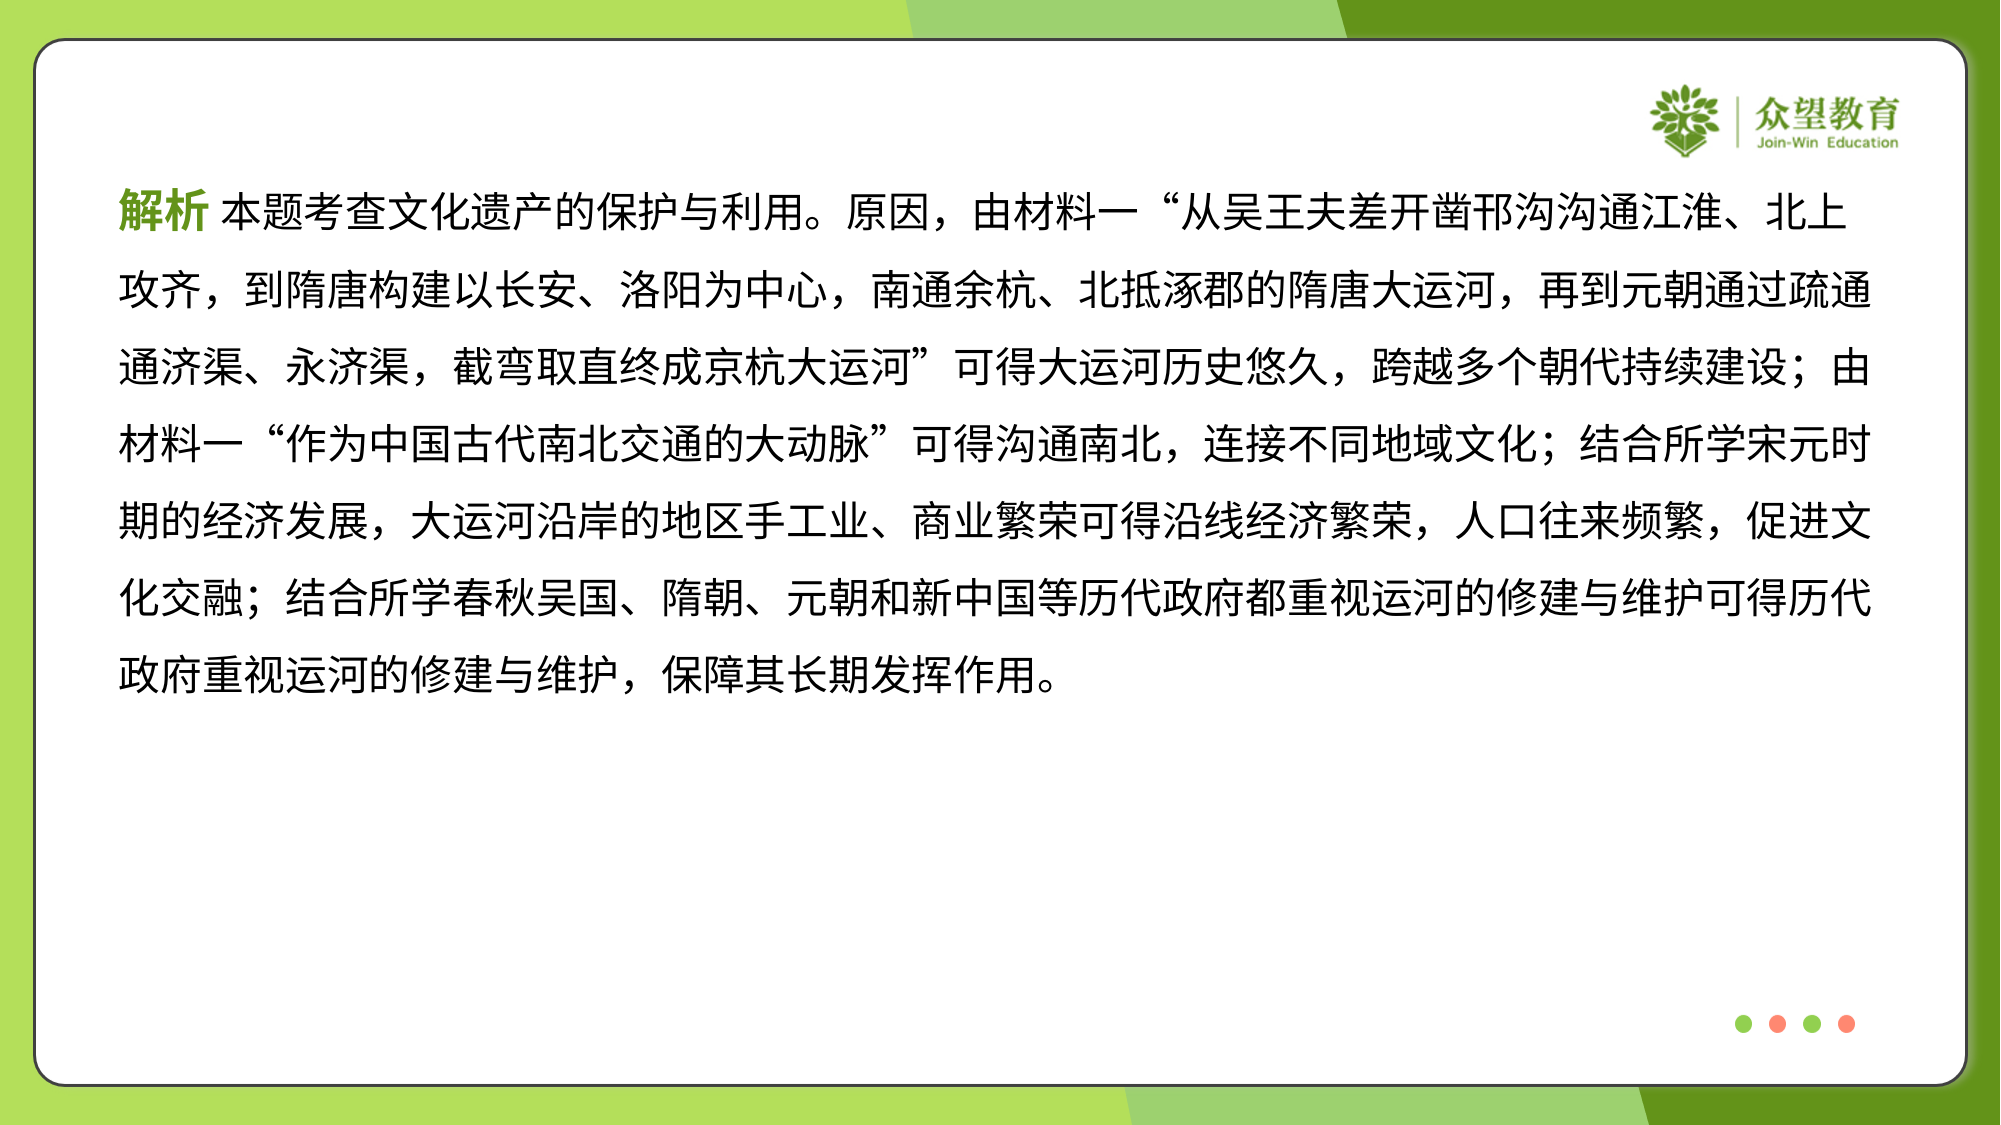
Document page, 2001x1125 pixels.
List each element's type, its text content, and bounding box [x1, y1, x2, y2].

text_box 解析 本题考查文化遗产的保护与利用。原因，由材料一“从吴王夫差开凿邗沟沟通江淮、北上 攻齐，到隋唐构建以长安、洛阳为中心，南通余杭、北抵涿郡的隋唐大运河，再到元朝通过疏通 通济渠、永济渠，截弯取直终成京杭大运河”可得大运河历史悠久，跨越多个朝代持续建设；由 材料一“作为中国古代南北交通的大动脉”可得沟通南北，连接不同地域文化；结合所学宋元时 期的经济发展，大运河沿岸的地区手工业、商业繁荣可得沿线经济繁荣，人口往来频繁，促进文 化交融；结合所学春秋吴国、隋朝、元朝和新中国等历代政府都重视运河的修建与维护可得历代 政府重视运河的修建与维护，保障其长期发挥作用。 [118, 159, 1883, 677]
picture [0, 0, 2000, 1125]
